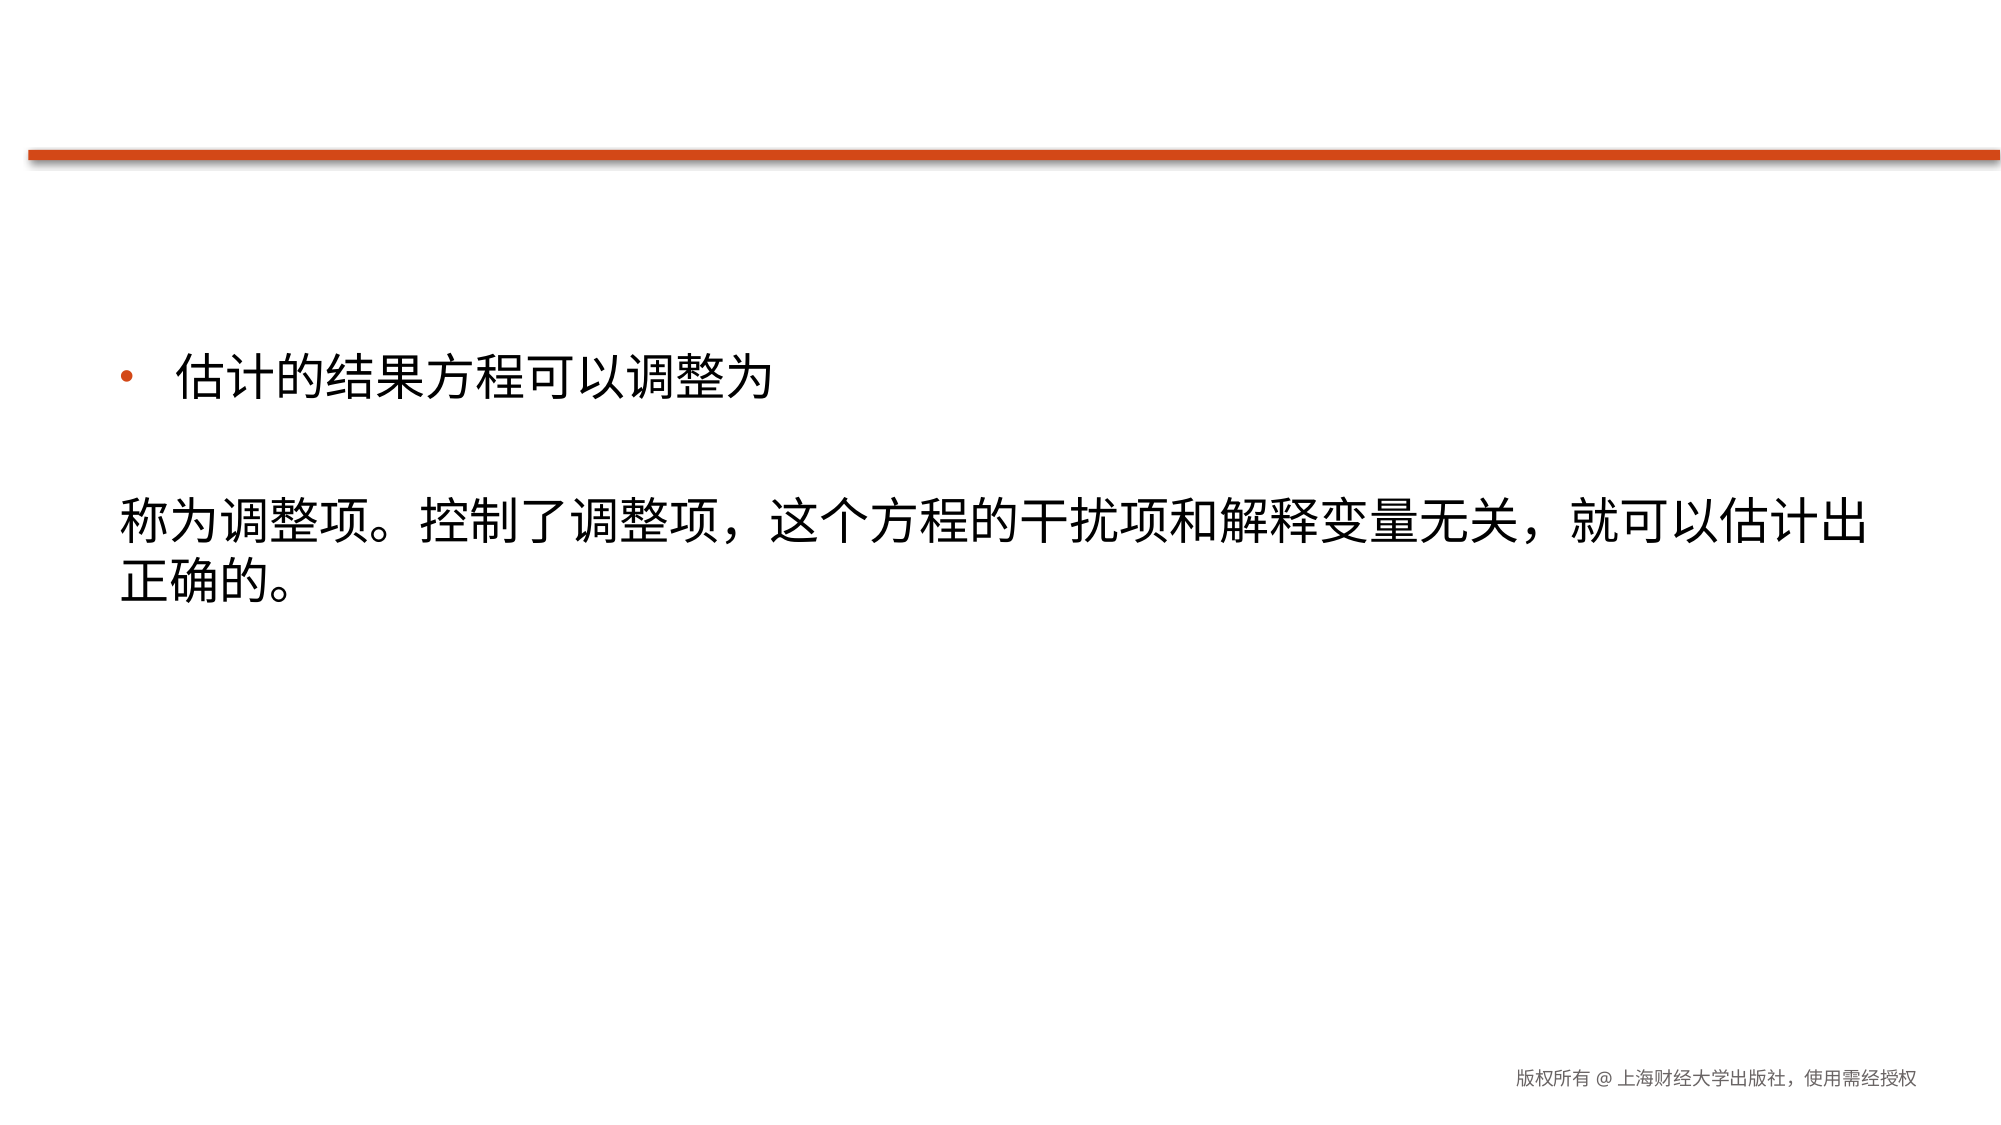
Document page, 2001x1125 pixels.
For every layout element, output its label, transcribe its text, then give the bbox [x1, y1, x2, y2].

footer 版权所有@上海财经大学出版社，使用需经授权 [1483, 1046, 1950, 1109]
